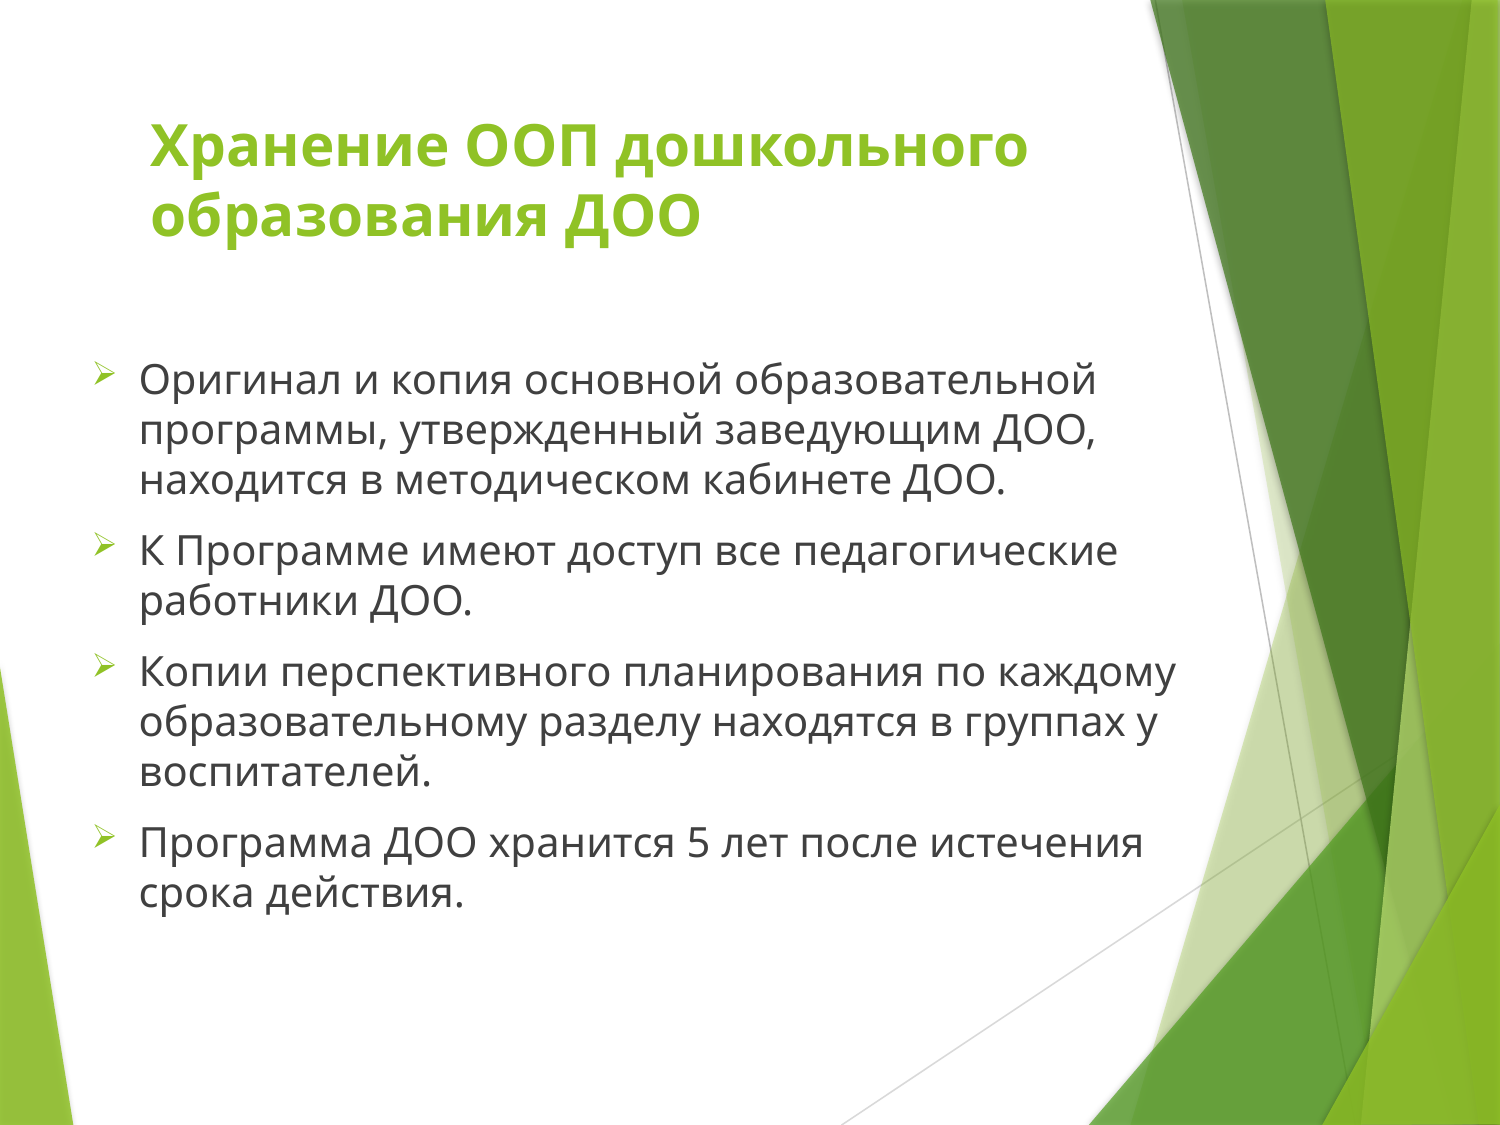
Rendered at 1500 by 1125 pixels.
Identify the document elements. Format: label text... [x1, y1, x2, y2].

list Оригинал и копия основной образовательной программы, утвержденный заведующим ДОО, находится в методическом кабинете ДОО. К Программе имеют доступ все педагогические работники ДОО. Копии перспективного планирования по каждому образовательному разделу находятся в группах у воспитателей. Программа ДОО хранится 5 лет после истечения срока действия. [76, 278, 1282, 976]
title Хранение ООП дошкольного образования ДОО [135, 113, 1178, 256]
